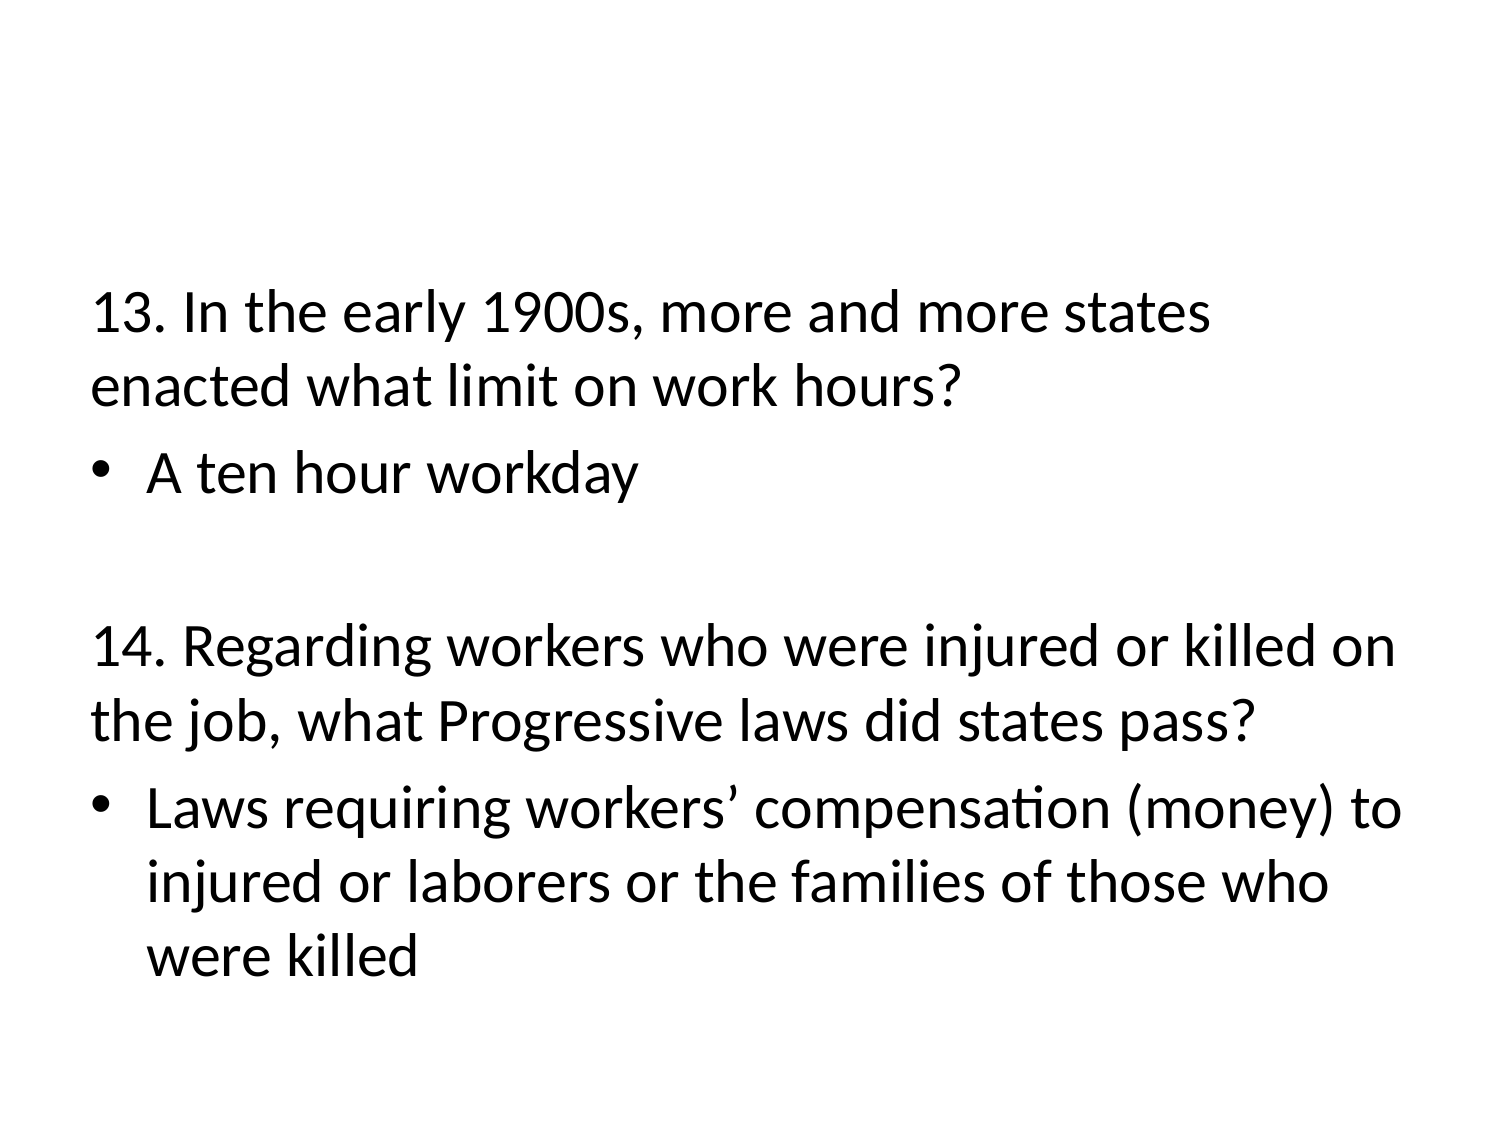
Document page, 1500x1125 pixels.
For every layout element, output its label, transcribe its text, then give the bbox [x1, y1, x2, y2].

list 13. In the early 1900s, more and more states enacted what limit on work hours? A ten hour workday 14. Regarding workers who were injured or killed on the job, what Progressive laws did states pass? Laws requiring workers’ compensation (money) to injured or laborers or the families of those who were killed [75, 262, 1425, 1005]
